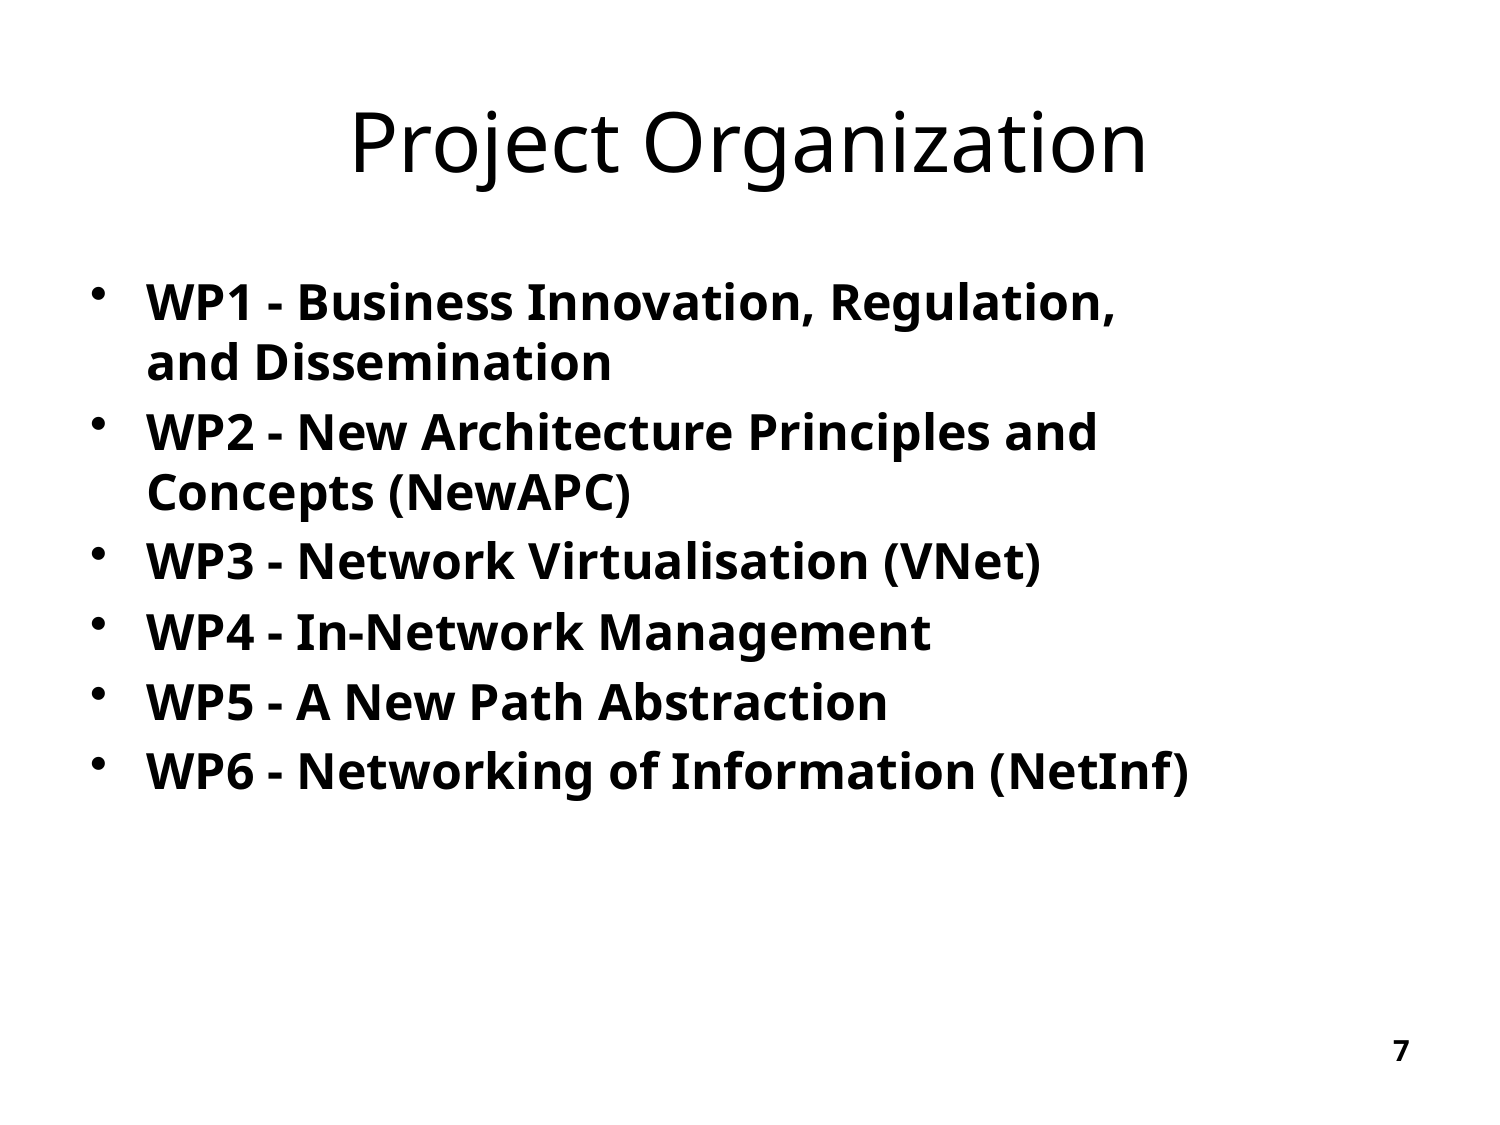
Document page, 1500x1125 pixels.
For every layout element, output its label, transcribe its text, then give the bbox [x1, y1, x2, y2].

slide_number 7 [1074, 1024, 1426, 1103]
title Project Organization [74, 44, 1426, 233]
list WP1 - Business Innovation, Regulation, and Dissemination WP2 - New Architecture Principles and Concepts (NewAPC) WP3 - Network Virtualisation (VNet) WP4 - In-Network Management WP5 - A New Path Abstraction WP6 - Networking of Information (NetInf) [74, 262, 1426, 1006]
